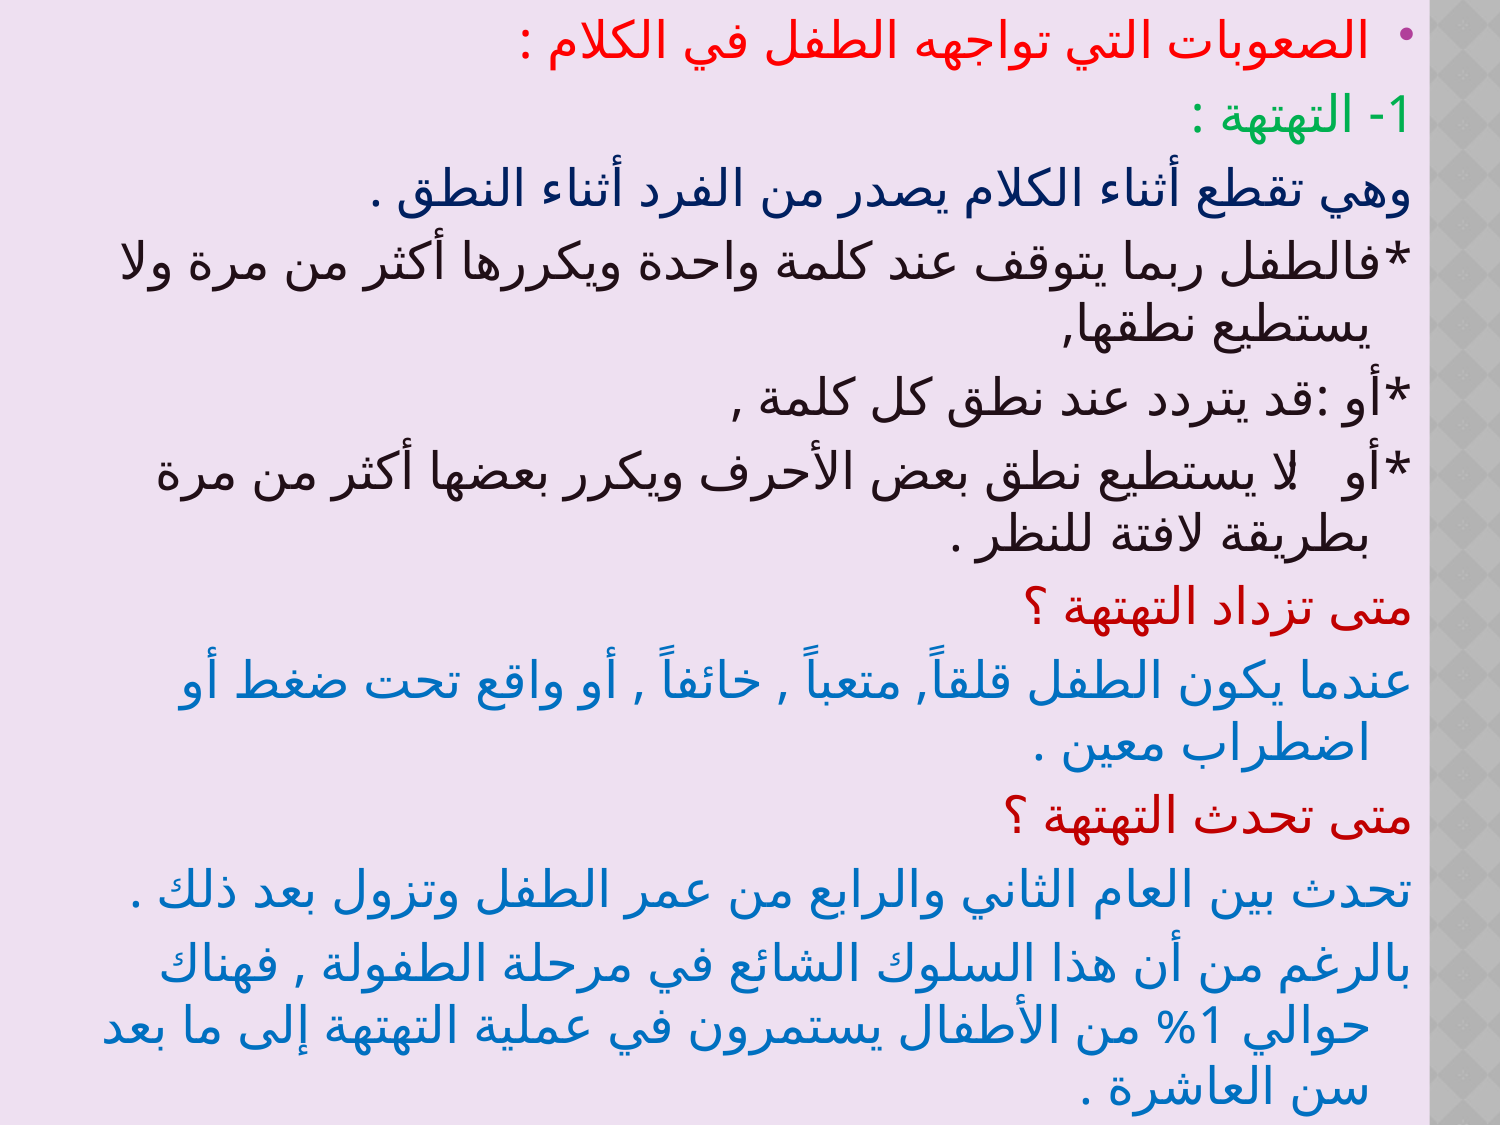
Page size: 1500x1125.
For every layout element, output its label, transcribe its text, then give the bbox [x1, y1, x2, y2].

list الصعوبات التي تواجهه الطفل في الكلام : 1- التهتهة : وهي تقطع أثناء الكلام يصدر من الفرد أثناء النطق . *فالطفل ربما يتوقف عند كلمة واحدة ويكررها أكثر من مرة ولا يستطيع نطقها, *أو :قد يتردد عند نطق كل كلمة , *أو : لا يستطيع نطق بعض الأحرف ويكرر بعضها أكثر من مرة بطريقة لافتة للنظر . متى تزداد التهتهة ؟ عندما يكون الطفل قلقاً, متعباً , خائفاً , أو واقع تحت ضغط أو اضطراب معين . متى تحدث التهتهة ؟ تحدث بين العام الثاني والرابع من عمر الطفل وتزول بعد ذلك . بالرغم من أن هذا السلوك الشائع في مرحلة الطفولة , فهناك حوالي 1% من الأطفال يستمرون في عملية التهتهة إلى ما بعد سن العاشرة . [0, 0, 1430, 1125]
